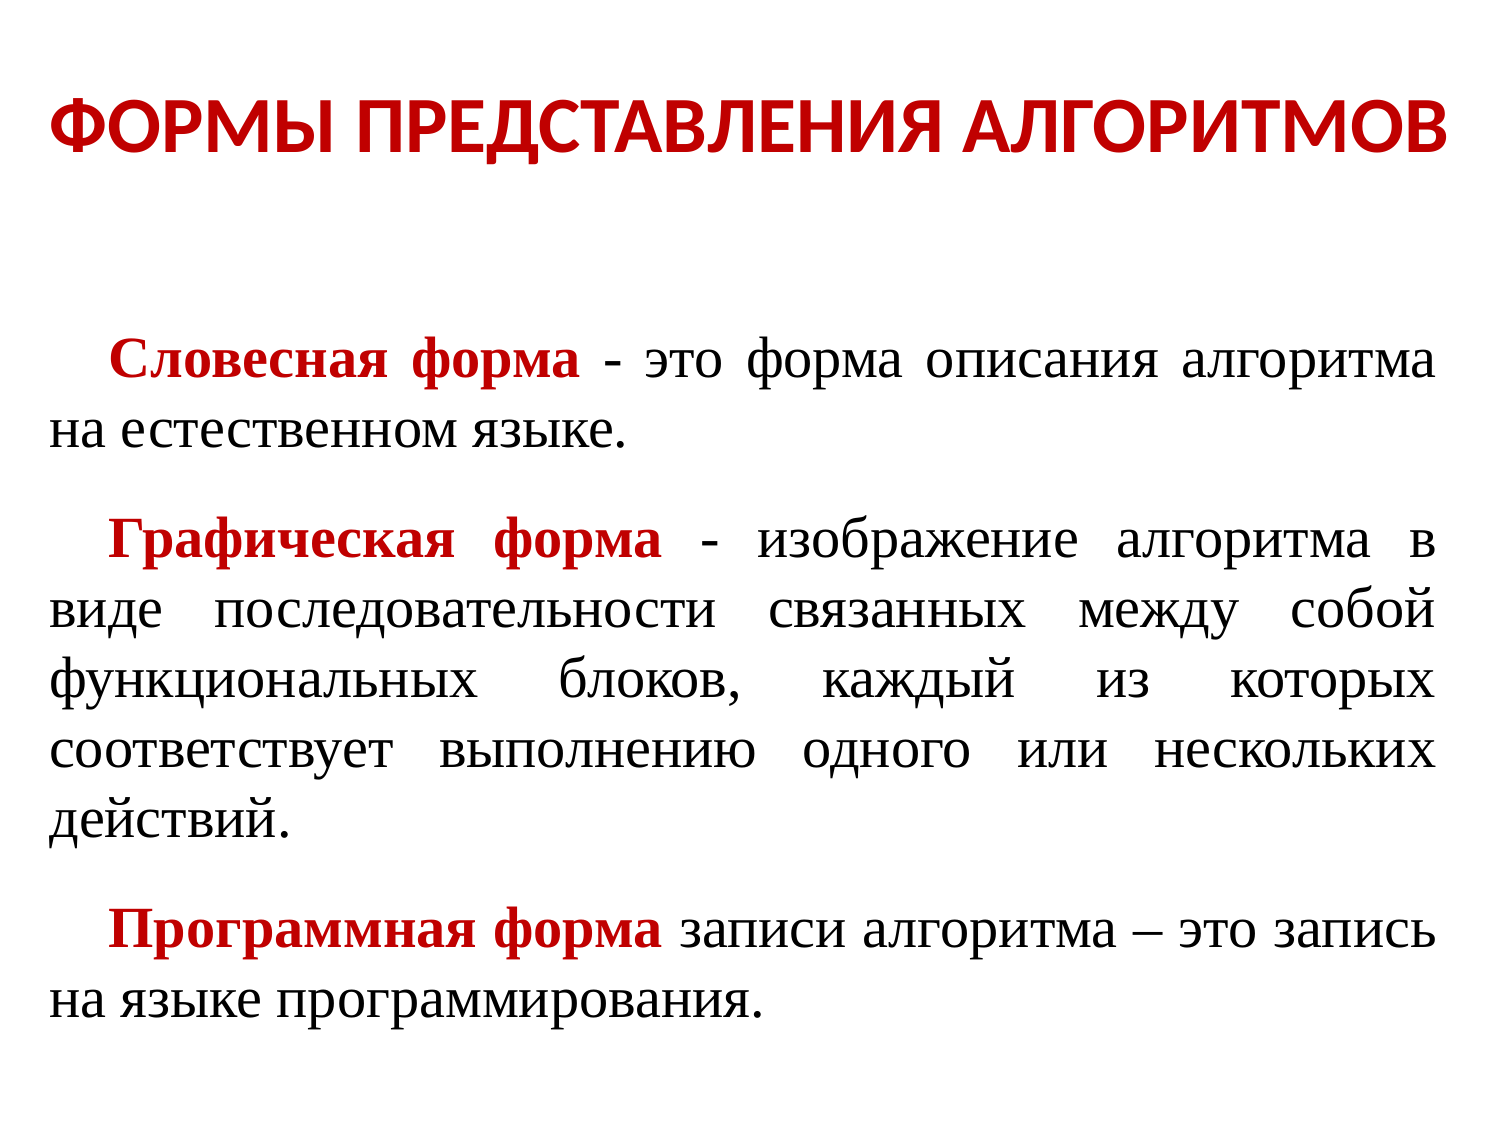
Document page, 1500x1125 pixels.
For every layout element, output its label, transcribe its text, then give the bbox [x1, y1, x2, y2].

text_box Словесная форма - это форма описания алгоритма на естественном языке. Графическая форма - изображение алгоритма в виде последовательности связанных между собой функциональных блоков, каждый из которых соответствует выполнению одного или нескольких действий. Программная форма записи алгоритма – это запись на языке программирования. [34, 312, 1452, 1037]
title Формы представления алгоритмов [0, 27, 1500, 215]
